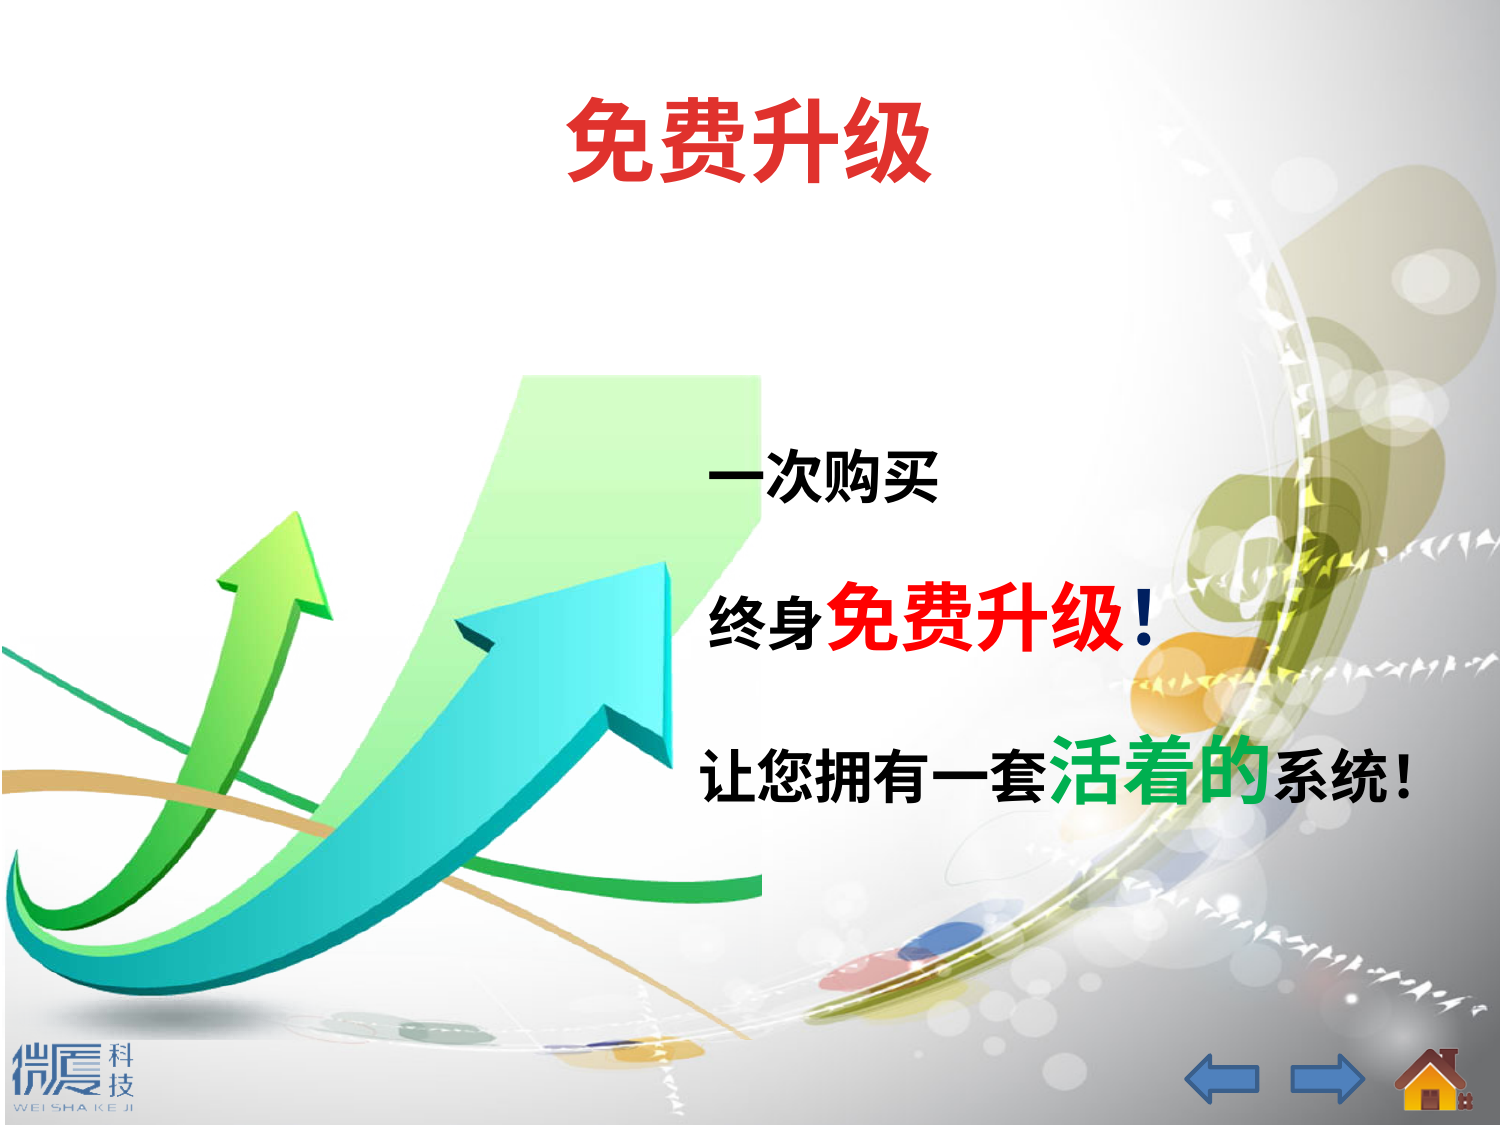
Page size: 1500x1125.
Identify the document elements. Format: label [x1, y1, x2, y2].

picture [0, 0, 1500, 1125]
text_box [1186, 1039, 1485, 1118]
